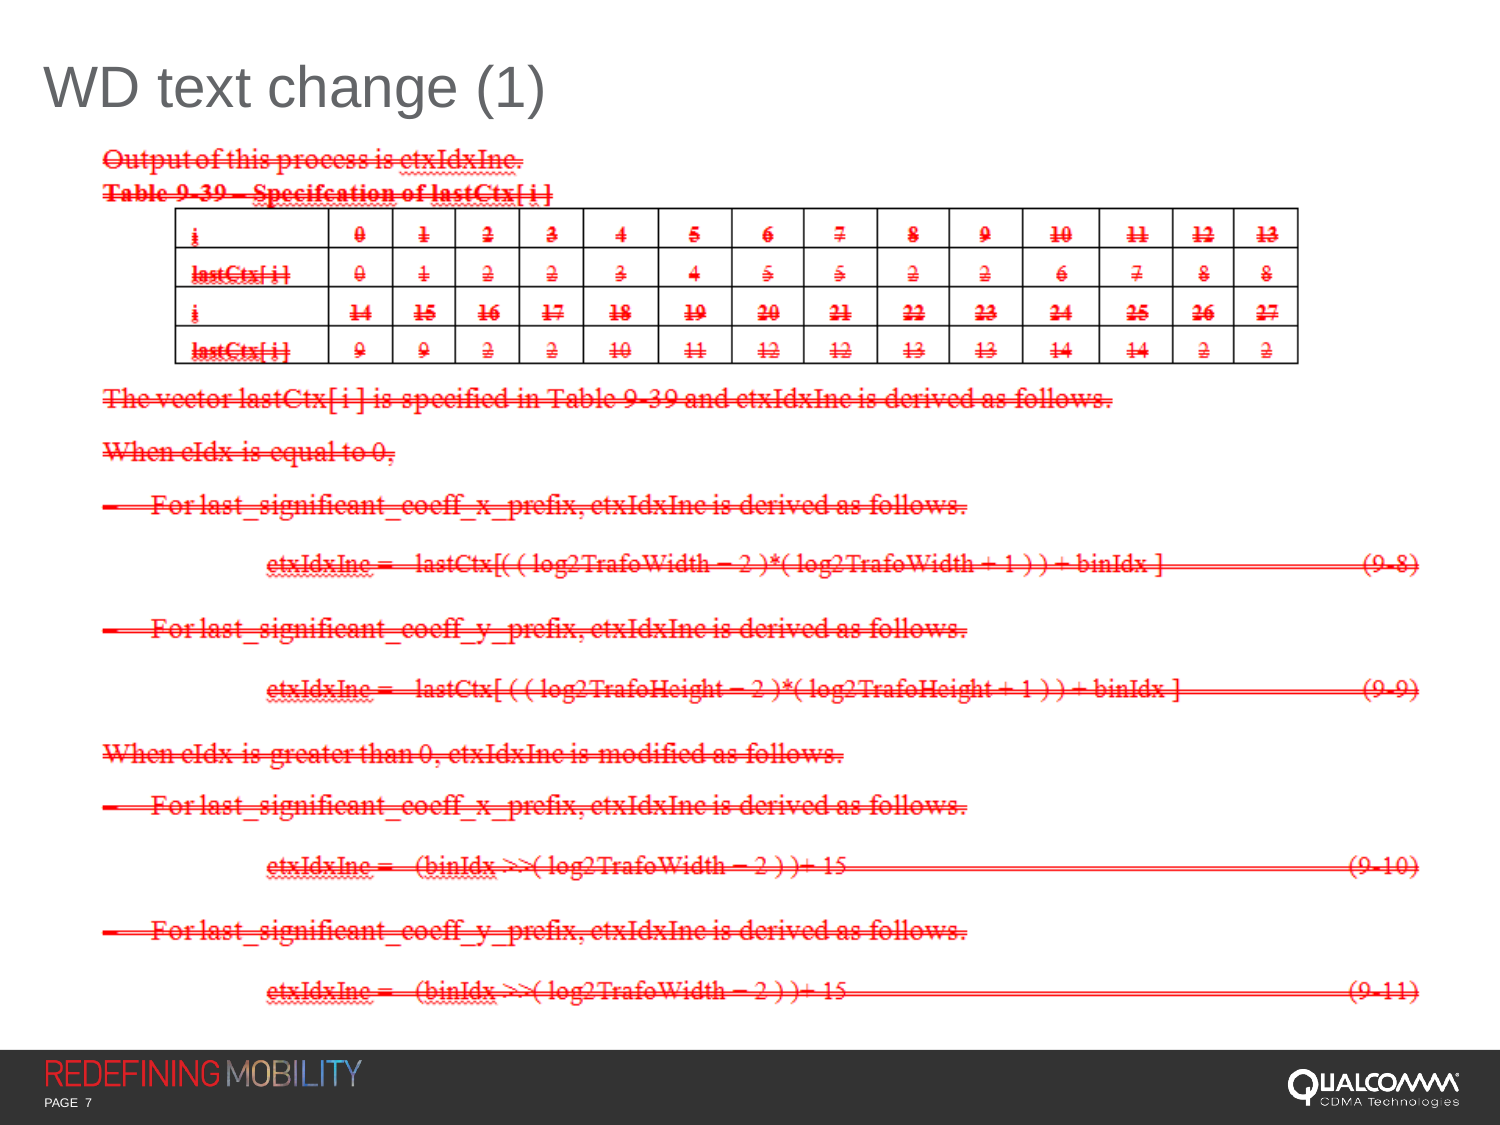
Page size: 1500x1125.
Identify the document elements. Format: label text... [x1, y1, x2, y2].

picture [17, 136, 1449, 1034]
picture [1278, 1058, 1478, 1114]
picture [30, 1048, 372, 1099]
title WD text change (1) [28, 44, 1462, 138]
